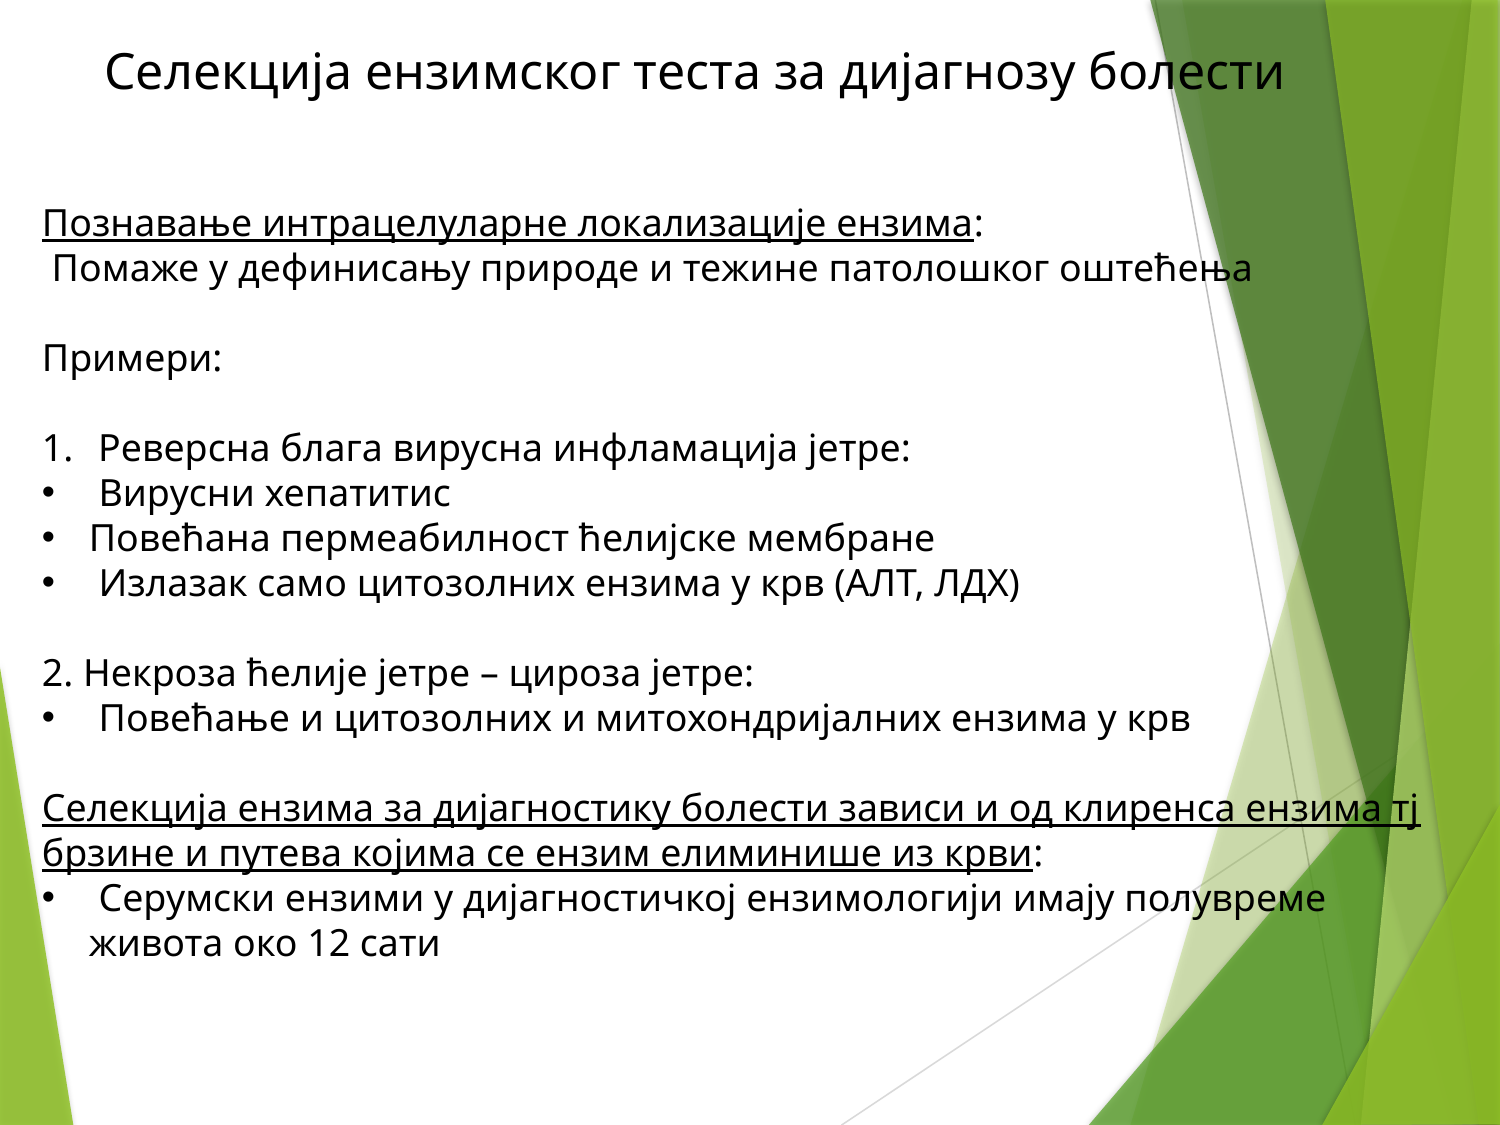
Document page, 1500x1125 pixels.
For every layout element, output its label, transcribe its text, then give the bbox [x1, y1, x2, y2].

text_box Селекција ензимског теста за дијагнозу болести [89, 32, 1365, 108]
text_box Познавање интрацелуларне локализације ензима: Помаже у дефинисању природе и тежине патолошког оштећења Примери: Реверсна блага вирусна инфламација јетре: Вирусни хепатитис Повећана пермеабилност ћелијске мембране Излазак само цитозолних ензима у крв (АЛТ, ЛДХ) 2. Некроза ћелије јетре – цироза јетре: Повећање и цитозолних и митохондријалних ензима у крв Селекција ензима за дијагностику болести зависи и од клиренса ензима тј брзине и путева којима се ензим елиминише из крви: Серумски ензими у дијагностичкој ензимологији имају полувреме живота око 12 сати [27, 191, 1473, 972]
